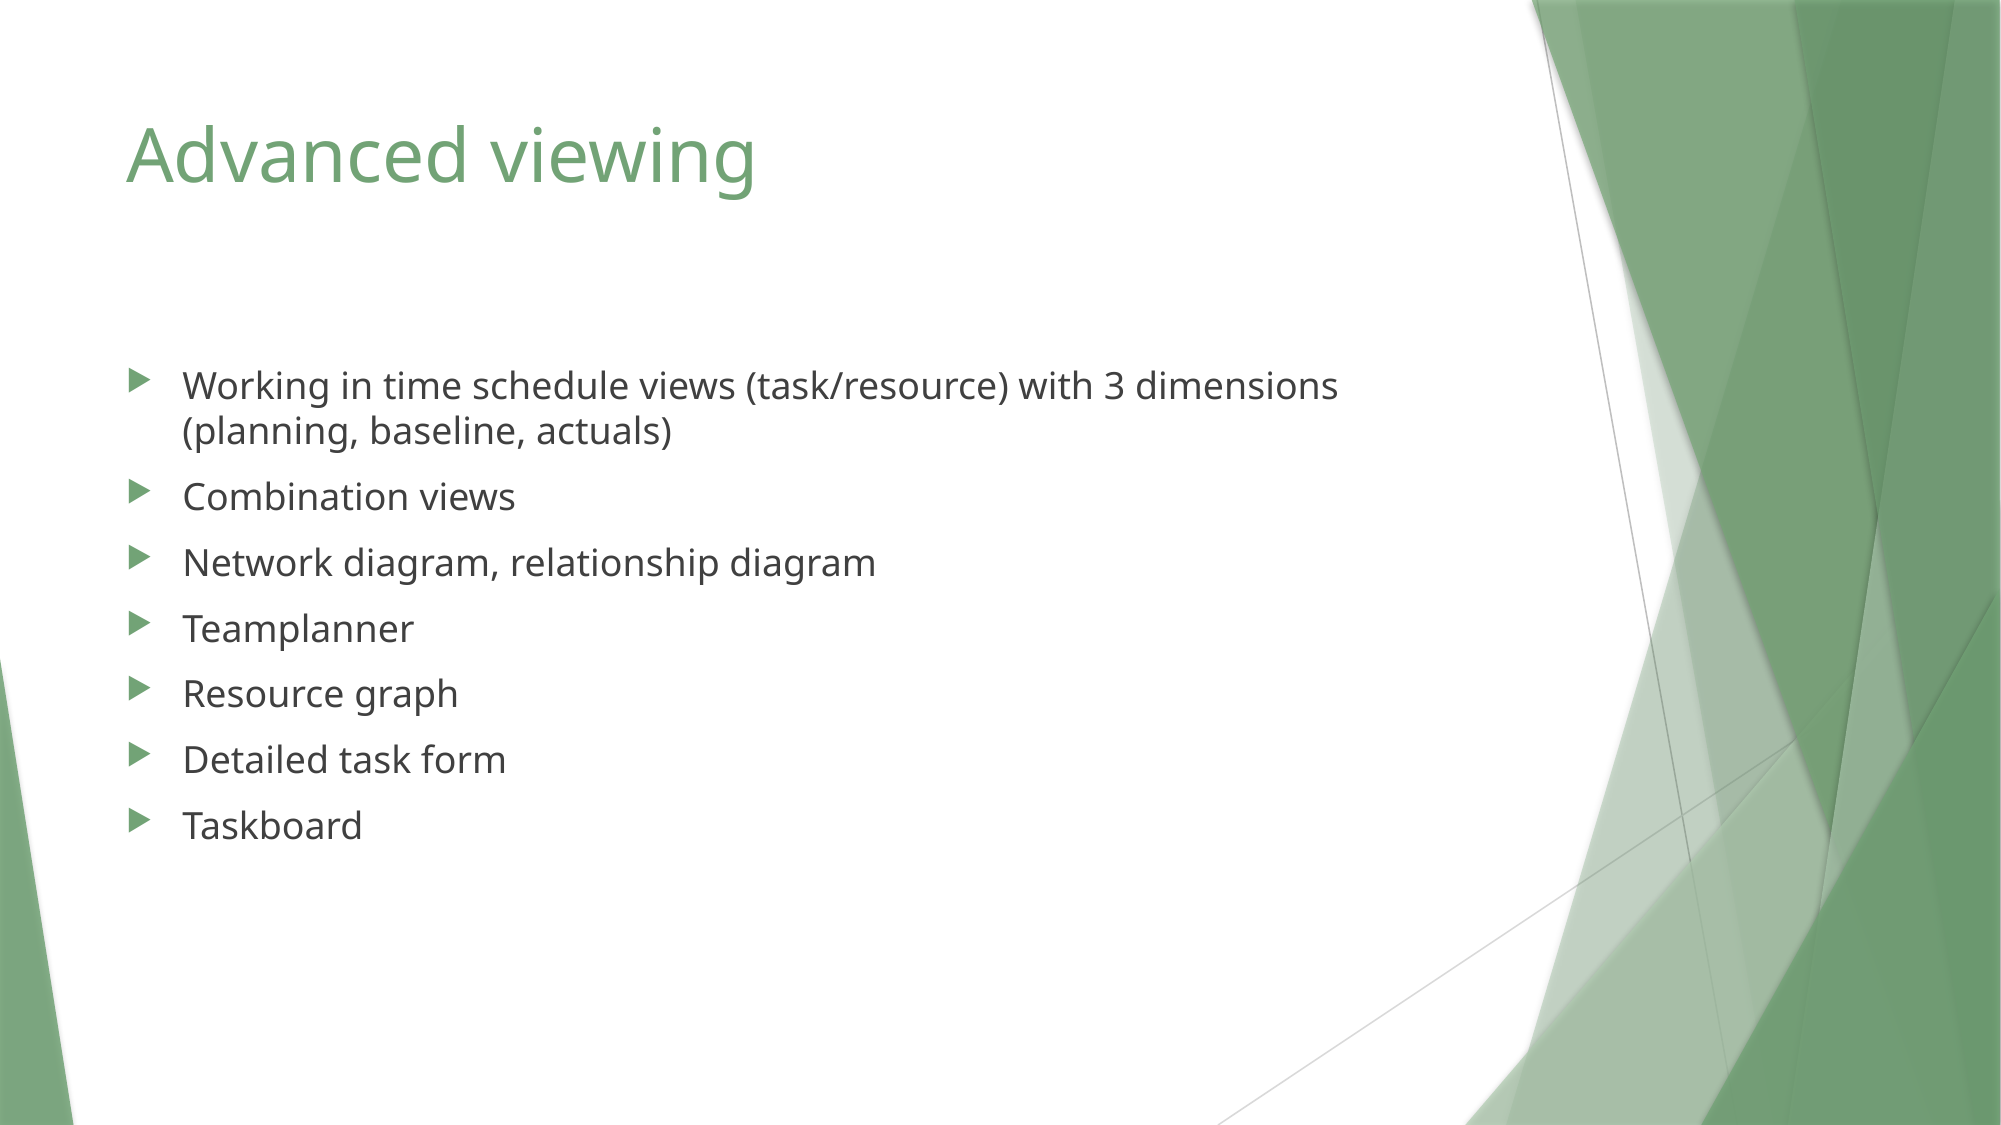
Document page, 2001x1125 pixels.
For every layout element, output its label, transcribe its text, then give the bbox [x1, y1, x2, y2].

title Advanced viewing [111, 99, 1522, 317]
list Working in time schedule views (task/resource) with 3 dimensions (planning, baseline, actuals) Combination views Network diagram, relationship diagram Teamplanner Resource graph Detailed task form Taskboard [111, 354, 1522, 992]
